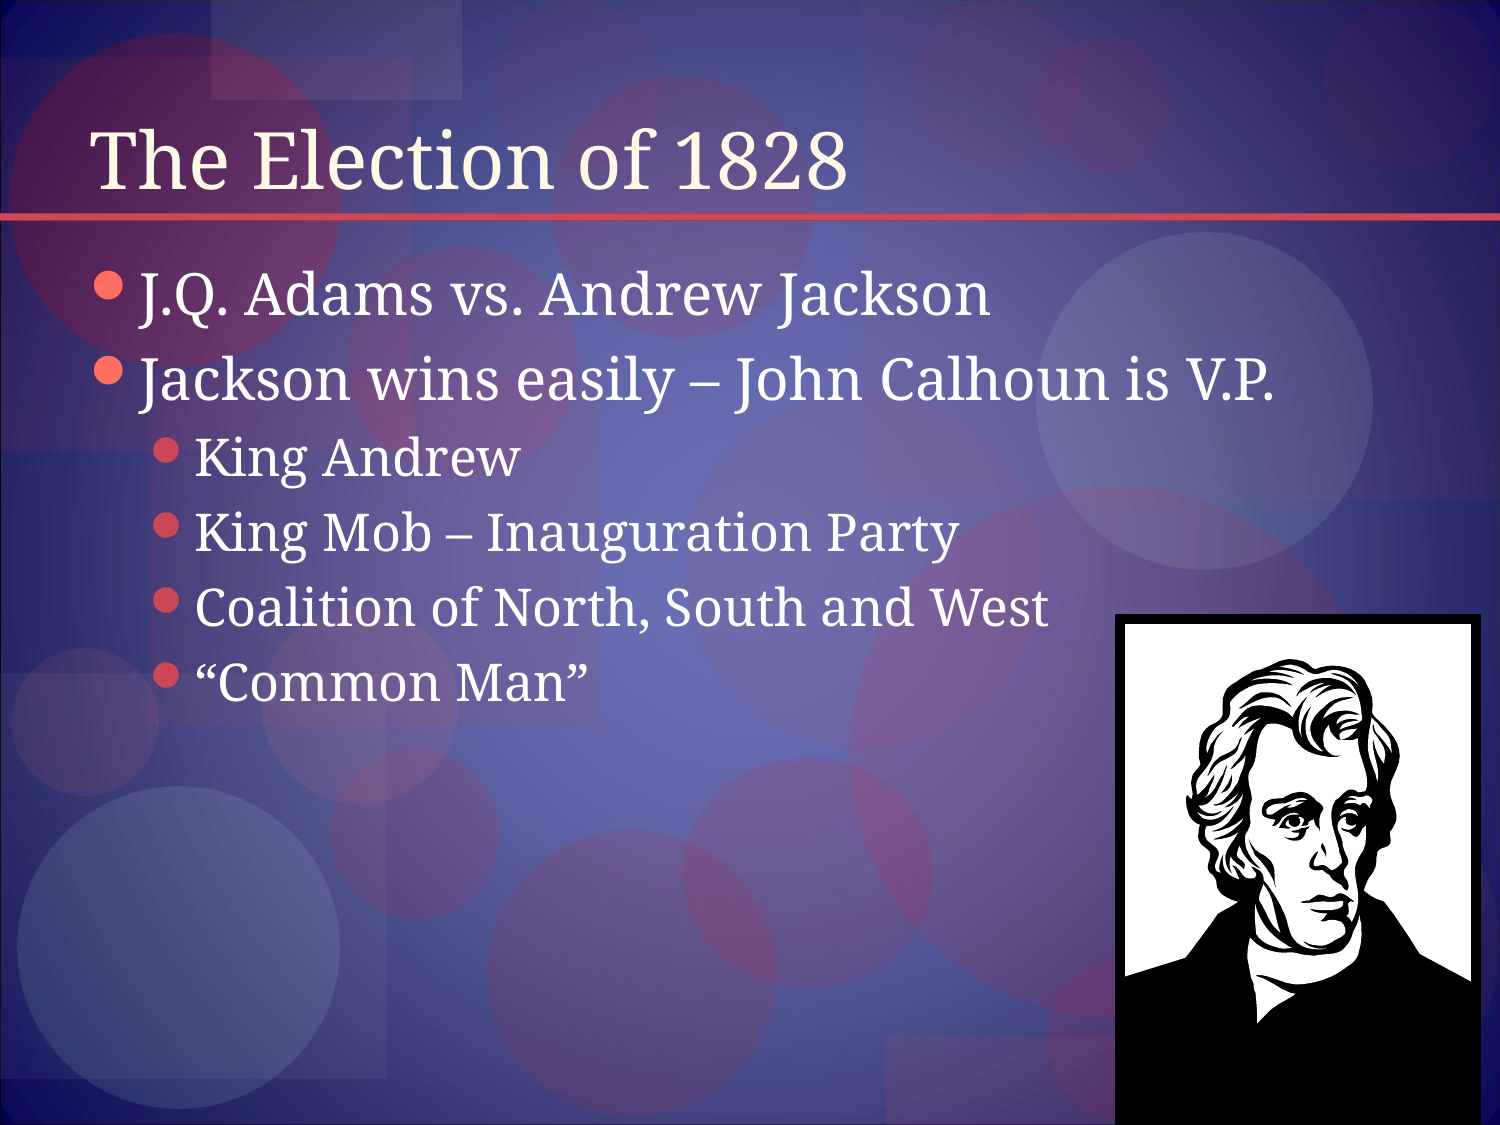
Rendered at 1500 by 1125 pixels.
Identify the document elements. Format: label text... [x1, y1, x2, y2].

text_box The Election of 1828 [74, 26, 1425, 214]
text_box J.Q. Adams vs. Andrew Jackson Jackson wins easily – John Calhoun is V.P. King Andrew King Mob – Inauguration Party Coalition of North, South and West “Common Man” [74, 249, 1425, 1000]
picture [0, 0, 1500, 1125]
